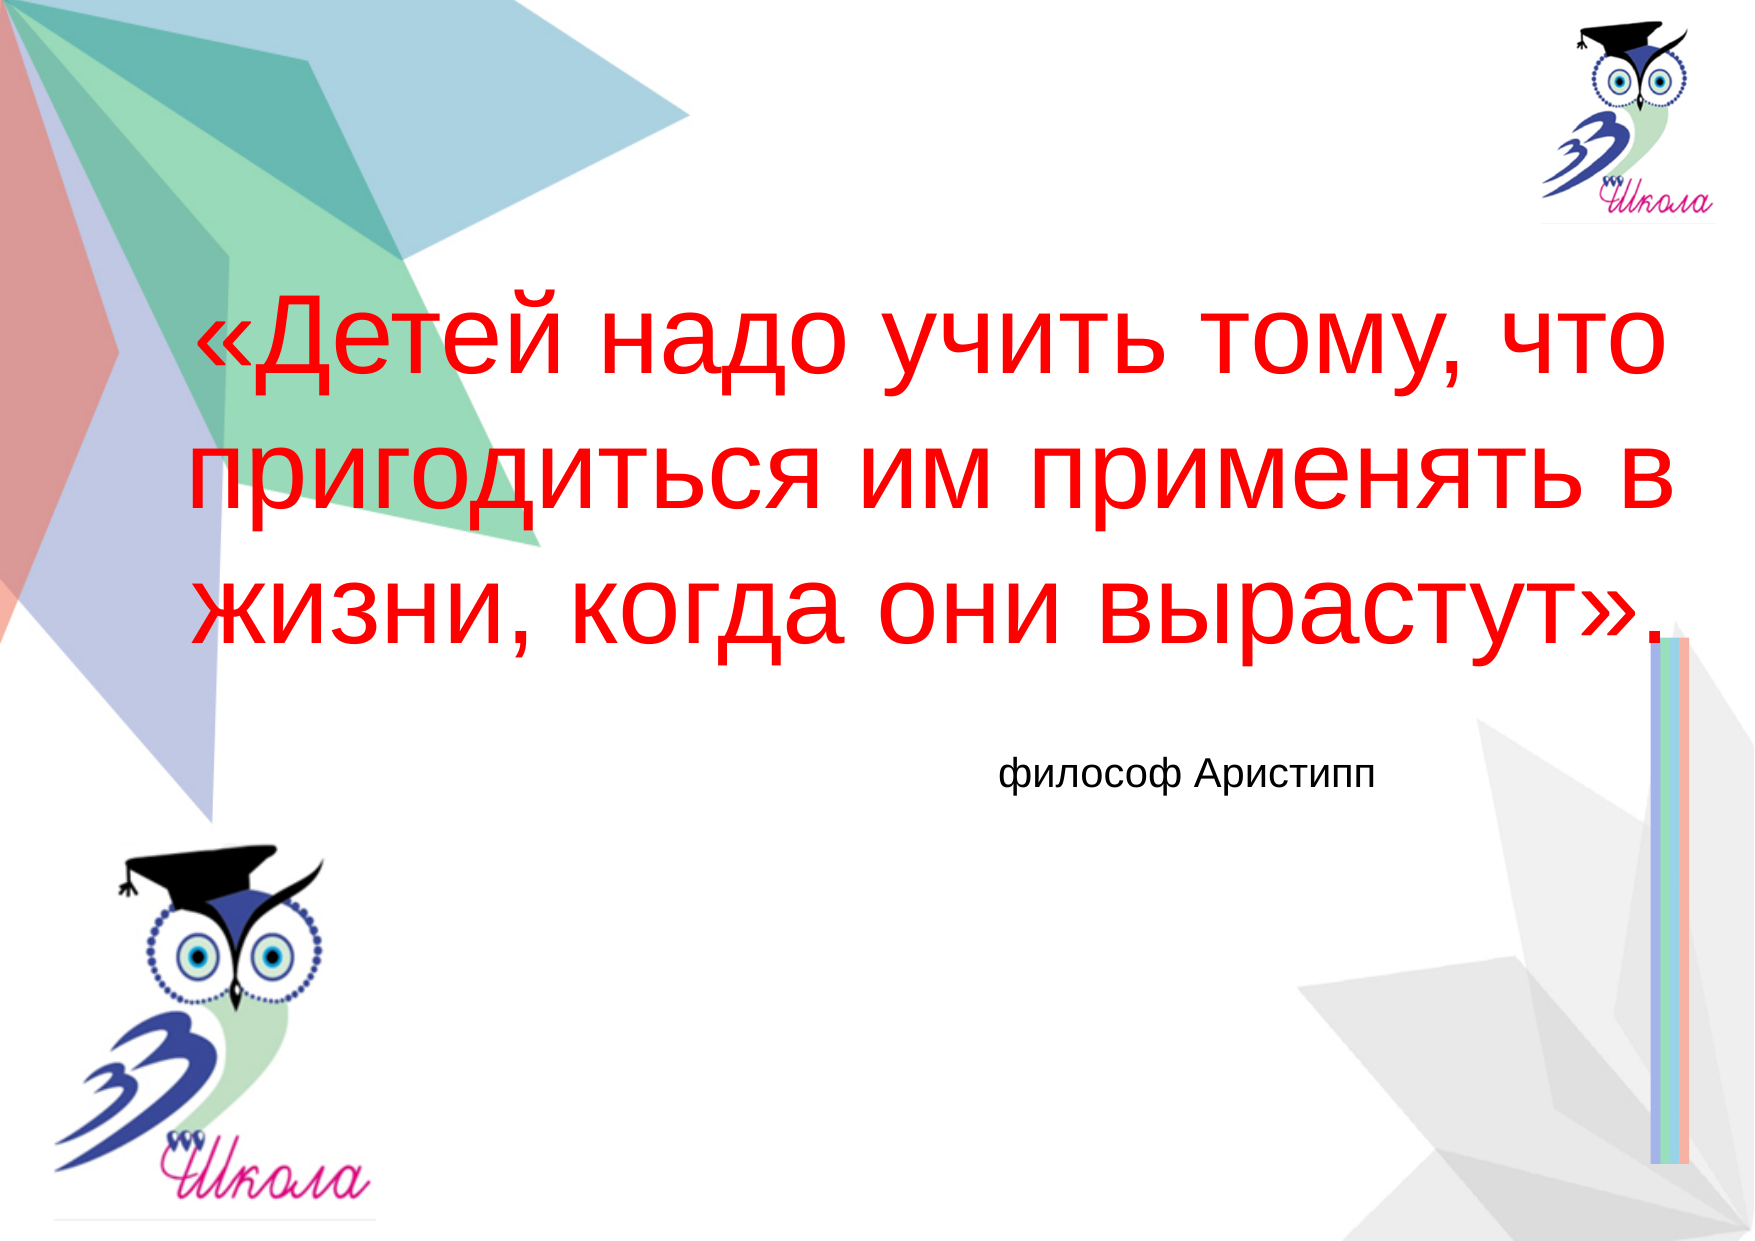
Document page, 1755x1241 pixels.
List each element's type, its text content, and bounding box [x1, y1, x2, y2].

text_box [62, 99, 1521, 209]
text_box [1650, 637, 1690, 1165]
picture [0, 0, 1755, 1241]
text_box философ Аристипп [983, 738, 1598, 804]
text_box «Детей надо учить тому, что пригодиться им применять в жизни, когда они вырастут». [132, 253, 1731, 674]
